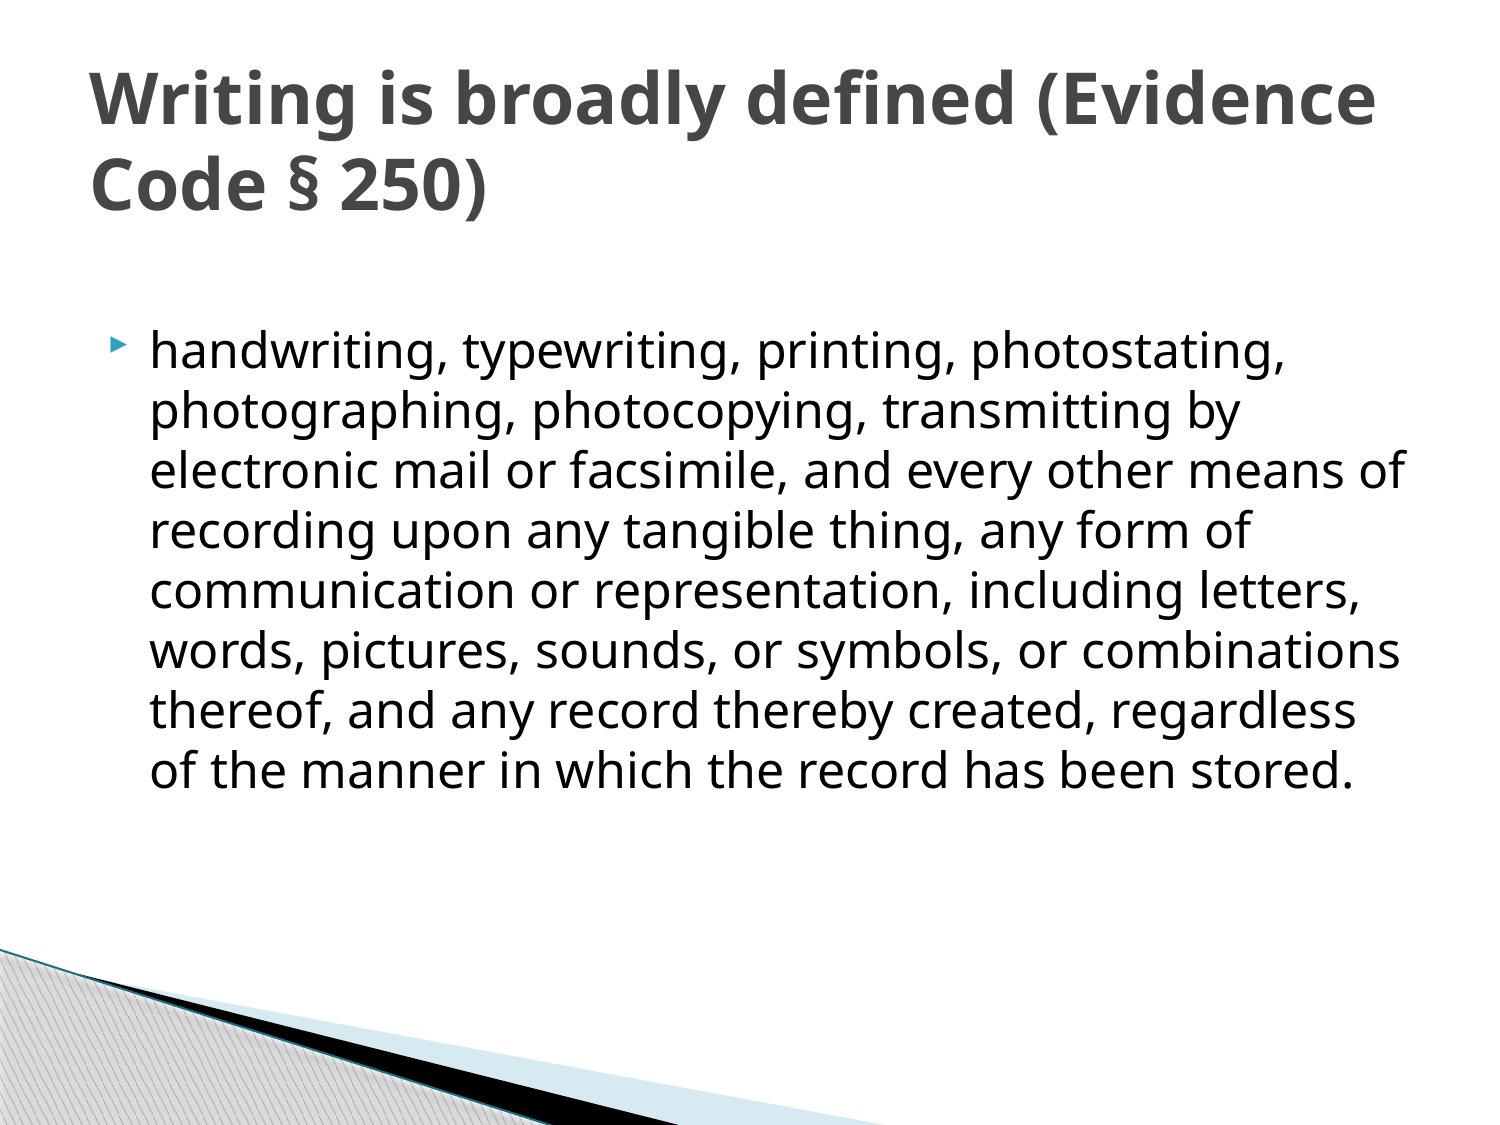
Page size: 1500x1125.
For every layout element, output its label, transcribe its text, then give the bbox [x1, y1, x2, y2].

list handwriting, typewriting, printing, photostating, photographing, photocopying, transmitting by electronic mail or facsimile, and every other means of recording upon any tangible thing, any form of communication or representation, including letters, words, pictures, sounds, or symbols, or combinations thereof, and any record thereby created, regardless of the manner in which the record has been stored. [75, 243, 1425, 986]
title Writing is broadly defined (Evidence Code § 250) [75, 45, 1425, 233]
